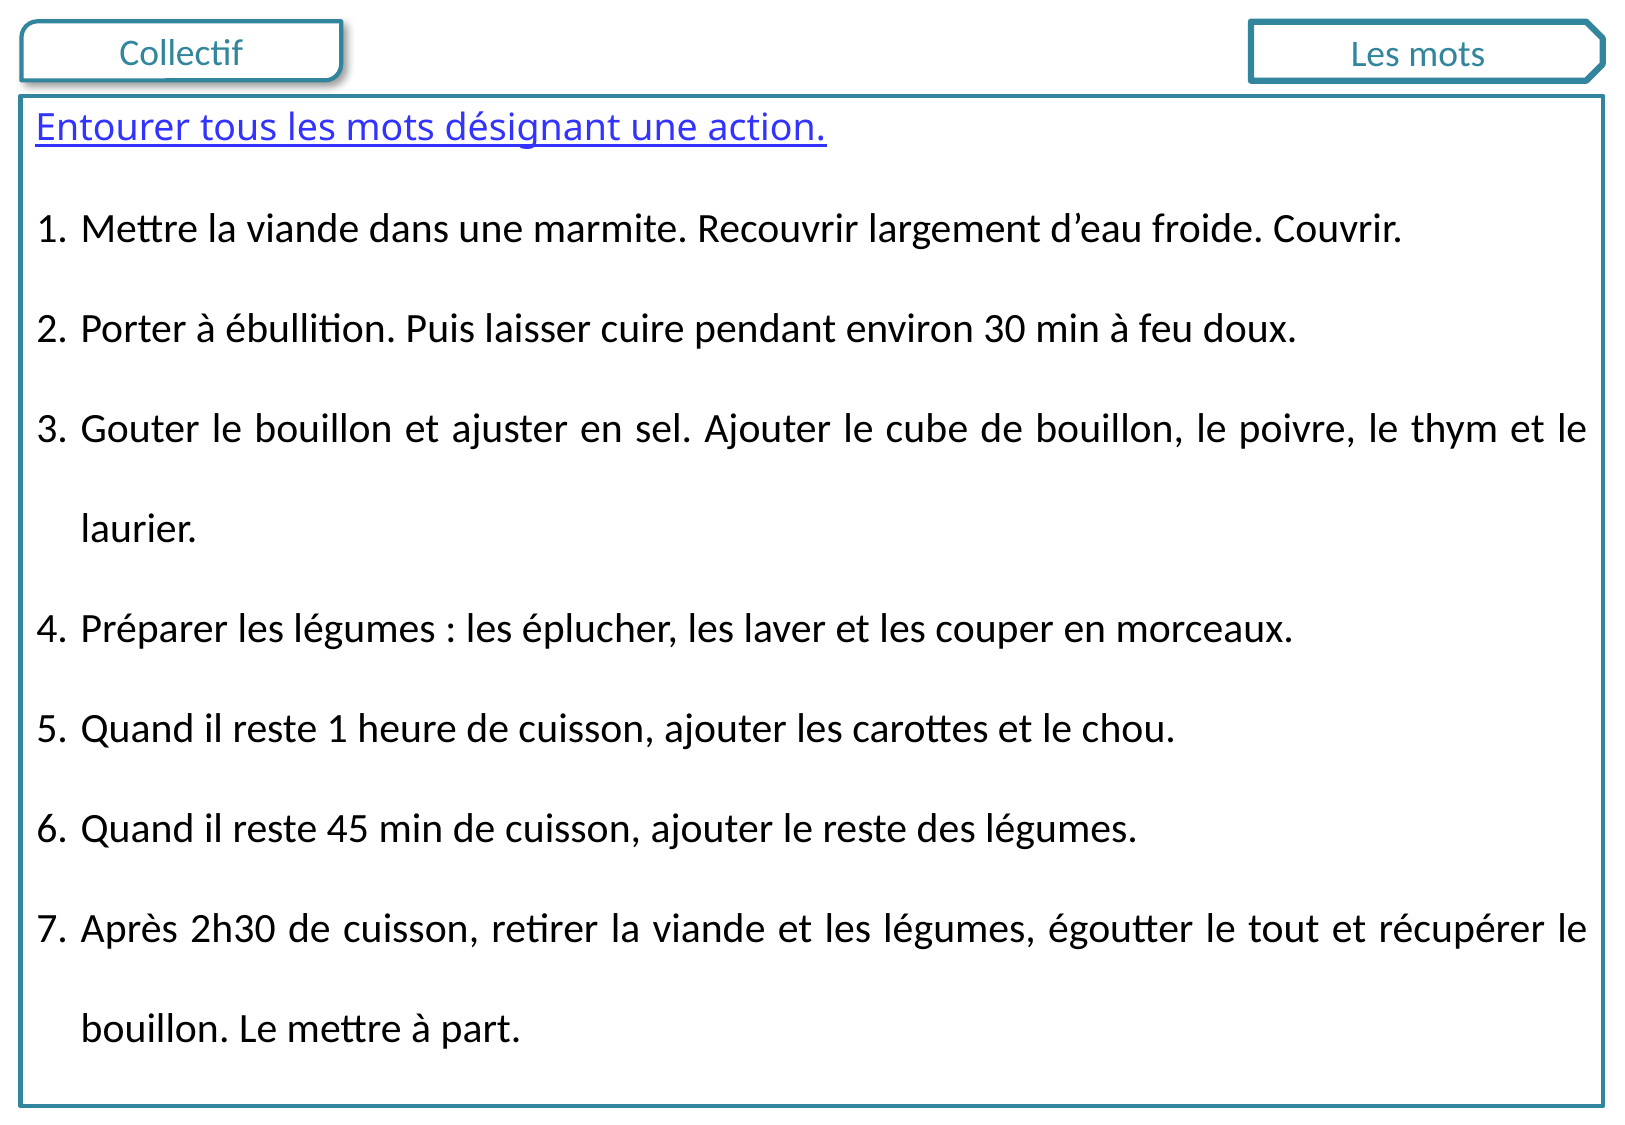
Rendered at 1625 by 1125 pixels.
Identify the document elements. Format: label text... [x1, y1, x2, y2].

list Mettre la viande dans une marmite. Recouvrir largement d’eau froide. Couvrir. Porter à ébullition. Puis laisser cuire pendant environ 30 min à feu doux. Gouter le bouillon et ajuster en sel. Ajouter le cube de bouillon, le poivre, le thym et le laurier. Préparer les légumes : les éplucher, les laver et les couper en morceaux. Quand il reste 1 heure de cuisson, ajouter les carottes et le chou. Quand il reste 45 min de cuisson, ajouter le reste des légumes. Après 2h30 de cuisson, retirer la viande et les légumes, égoutter le tout et récupérer le bouillon. Le mettre à part. [21, 143, 1604, 1106]
list Les mots [1251, 21, 1585, 81]
list Entourer tous les mots désignant une action. [18, 94, 1605, 1108]
